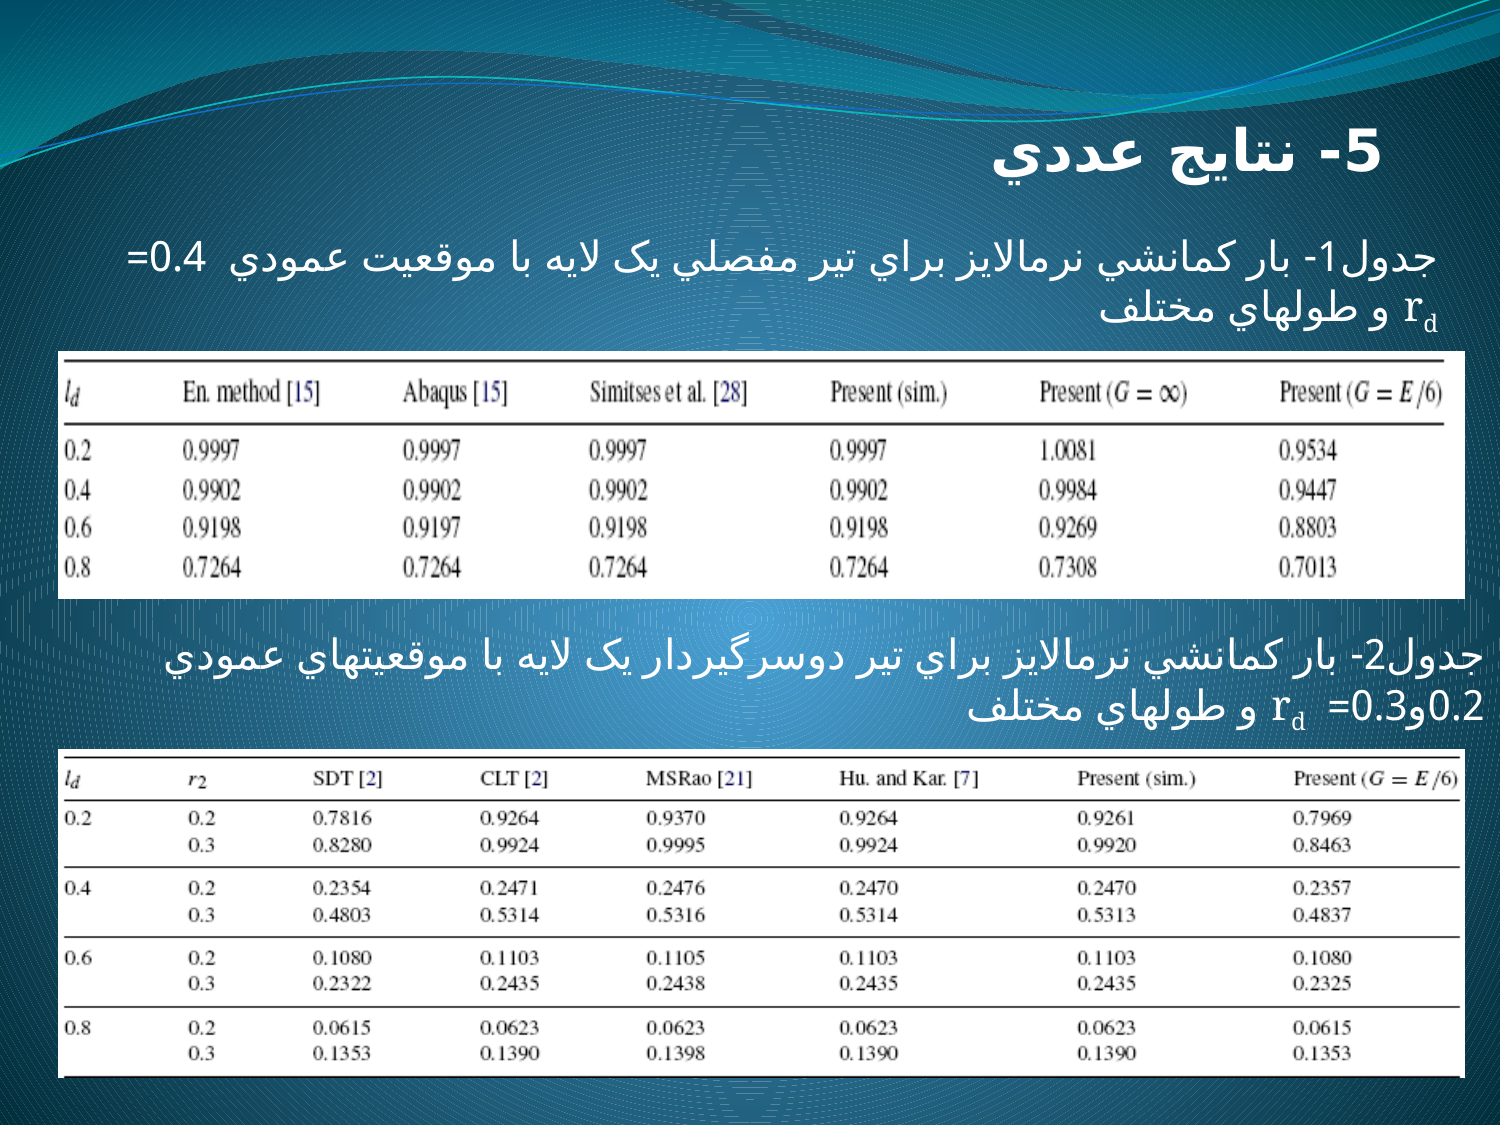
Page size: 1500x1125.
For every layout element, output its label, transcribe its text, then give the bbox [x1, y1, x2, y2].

text_box جدول2- بار کمانشي نرمالايز براي تير دوسرگيردار يک لايه با موقعيتهاي عمودي 0.2و0.3= rd و طولهاي مختلف [0, 621, 1500, 743]
text_box جدول1- بار کمانشي نرمالايز براي تير مفصلي يک لايه با موقعيت عمودي 0.4= rd و طولهاي مختلف [82, 222, 1454, 345]
picture [58, 749, 1466, 1079]
text_box 5- نتايج عددي [0, 105, 1500, 191]
picture [58, 351, 1466, 599]
